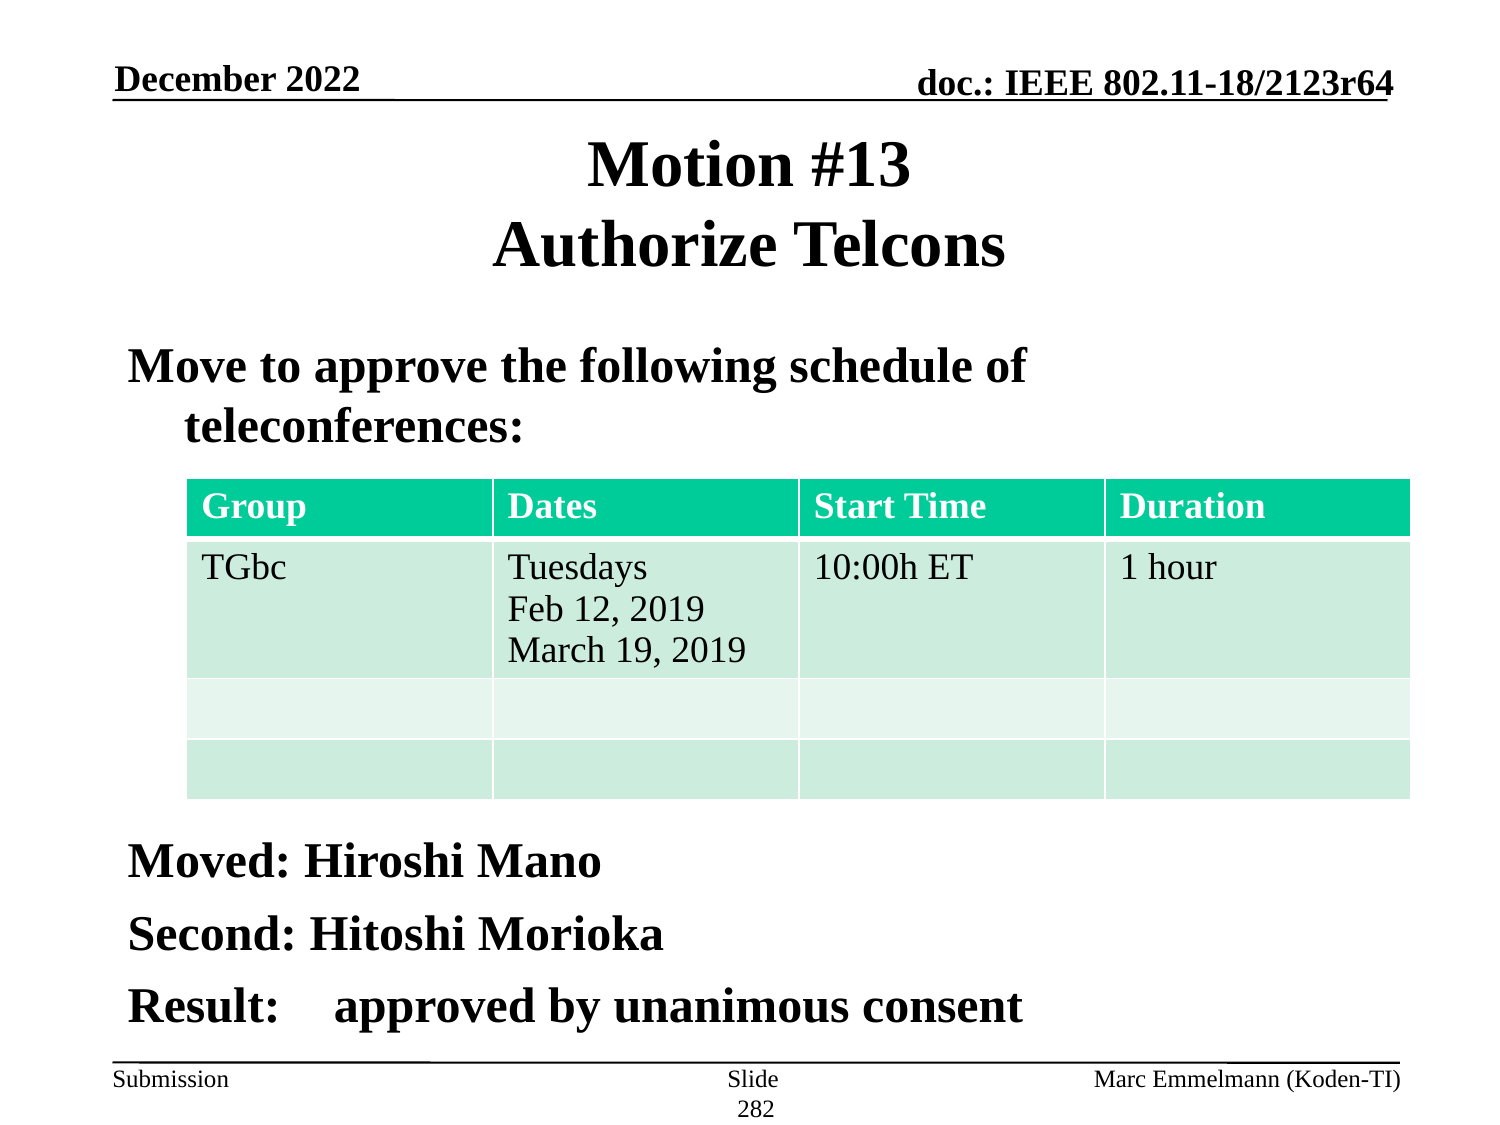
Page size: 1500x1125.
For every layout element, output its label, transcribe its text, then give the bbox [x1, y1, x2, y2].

table_cell 1 hour [1106, 542, 1410, 678]
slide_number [114, 54, 423, 100]
table_cell TGbc [187, 542, 492, 678]
table_cell [494, 679, 798, 738]
table_cell [1106, 679, 1410, 738]
title Motion #13 Authorize Telcons [112, 112, 1388, 288]
table_header Group [187, 479, 492, 536]
footer Marc Emmelmann (Koden-TI) [878, 1061, 1402, 1093]
list Move to approve the following schedule of teleconferences: Moved: Hiroshi Mano Second: Hitoshi Morioka Result: approved by unanimous consent [112, 324, 1388, 626]
table_cell [187, 740, 492, 799]
table_cell [494, 740, 798, 799]
table_cell [800, 740, 1104, 799]
table_cell [1106, 740, 1410, 799]
table_header Dates [494, 479, 798, 536]
table_cell Tuesdays Feb 12, 2019 March 19, 2019 [494, 542, 798, 678]
table_cell [187, 679, 492, 738]
table_header Duration [1106, 479, 1410, 536]
table_cell 10:00h ET [800, 542, 1104, 678]
table_header Start Time [800, 479, 1104, 536]
table_cell [800, 679, 1104, 738]
slide_number Slide 282 [712, 1061, 800, 1123]
